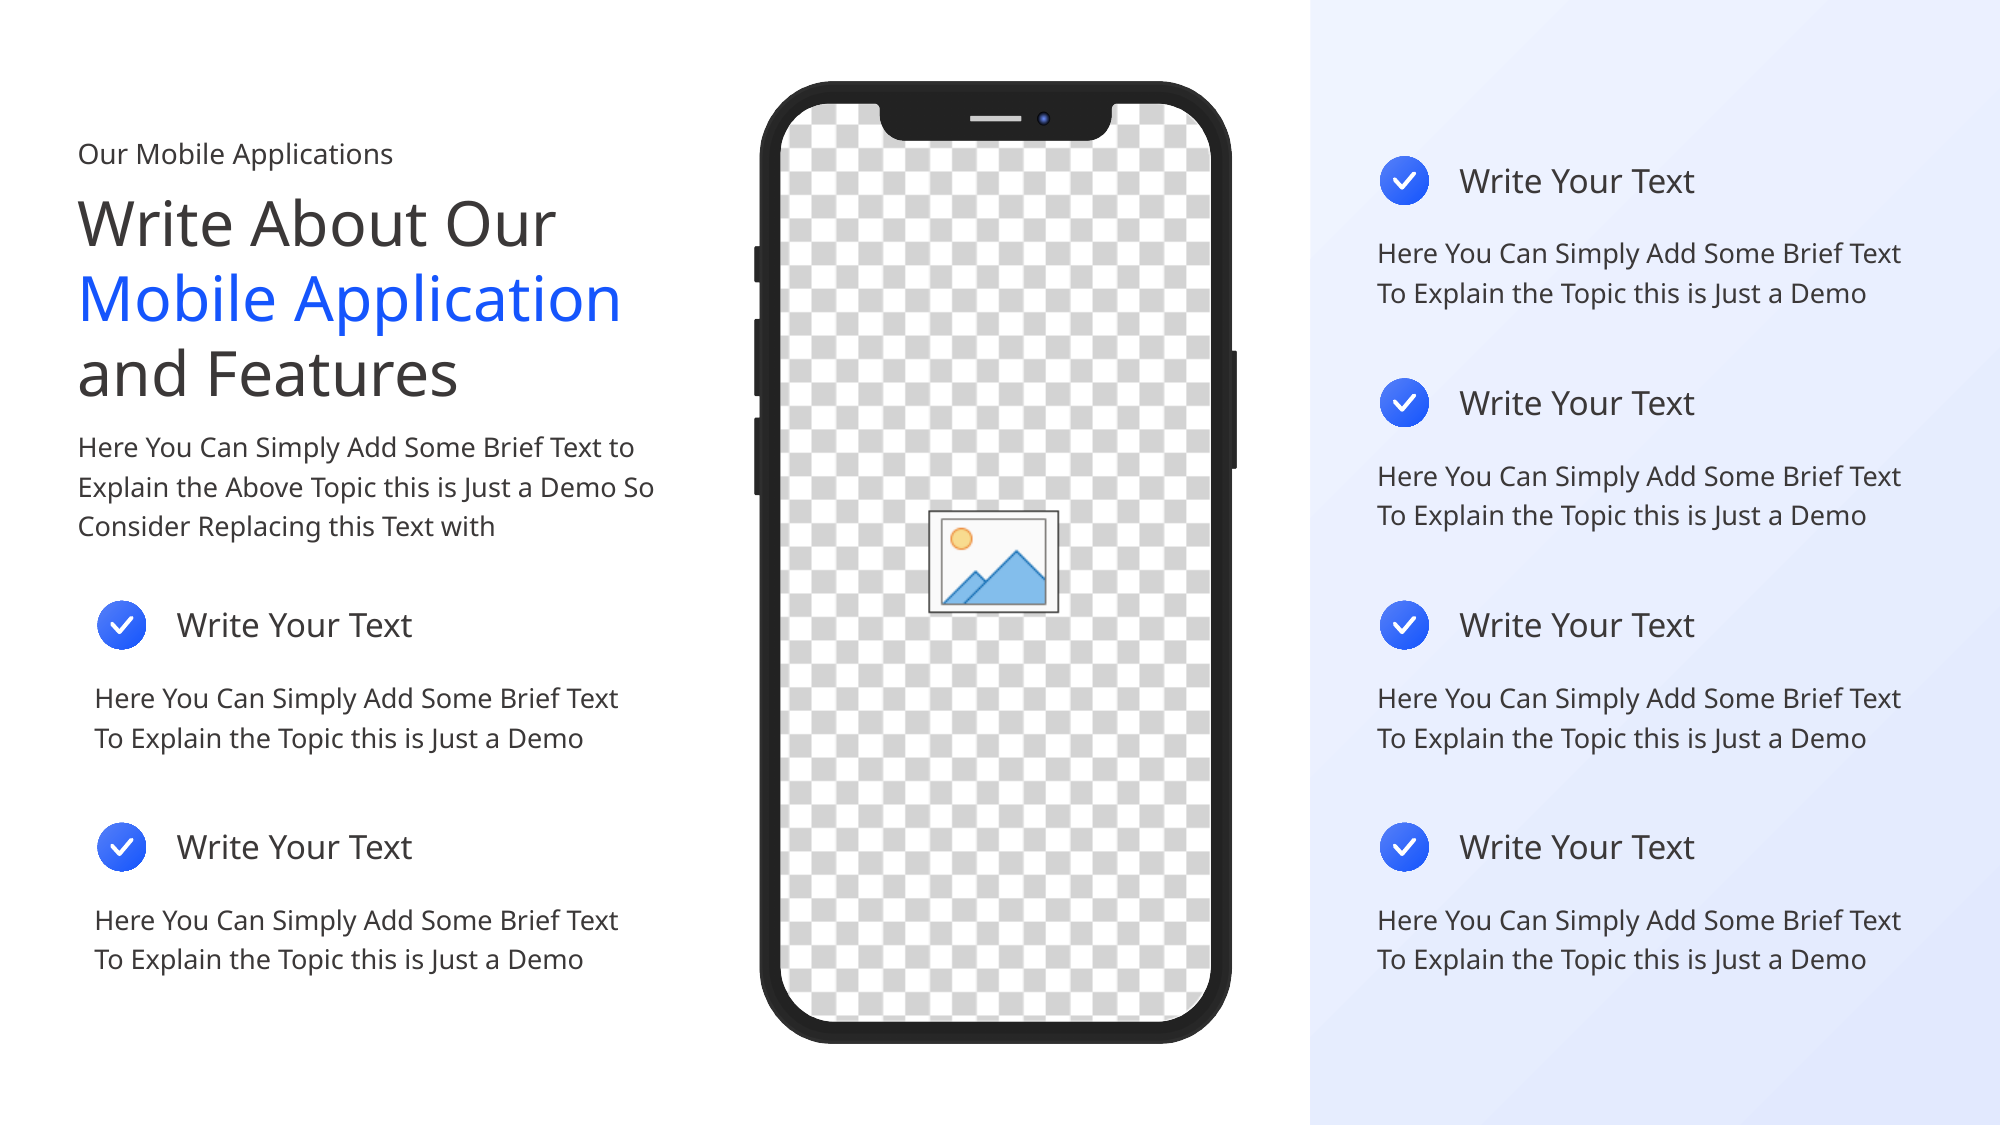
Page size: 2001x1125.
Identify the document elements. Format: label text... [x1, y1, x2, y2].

text_box [1393, 171, 1417, 190]
picture [753, 81, 1237, 1044]
text_box Write Your Text [1444, 597, 1811, 652]
text_box [1393, 616, 1417, 635]
text_box Here You Can Simply Add Some Brief Text To Explain the Topic this is Just a Demo [1362, 888, 1985, 983]
text_box Our Mobile Applications [62, 129, 733, 176]
text_box [1380, 600, 1429, 650]
text_box [1393, 838, 1417, 857]
text_box Write Your Text [1444, 819, 1811, 874]
text_box [1380, 378, 1429, 427]
text_box [1310, 0, 2000, 1125]
text_box [1380, 822, 1429, 872]
text_box [1393, 393, 1417, 412]
text_box Here You Can Simply Add Some Brief Text To Explain the Topic this is Just a Demo [79, 666, 703, 761]
text_box Here You Can Simply Add Some Brief Text To Explain the Topic this is Just a Demo [1362, 222, 1985, 317]
text_box Here You Can Simply Add Some Brief Text To Explain the Topic this is Just a Demo [79, 888, 703, 983]
text_box Here You Can Simply Add Some Brief Text To Explain the Topic this is Just a Demo [1362, 666, 1985, 761]
text_box [97, 822, 146, 872]
text_box Here You Can Simply Add Some Brief Text To Explain the Topic this is Just a Demo [1362, 444, 1985, 539]
text_box Here You Can Simply Add Some Brief Text to Explain the Above Topic this is Just a Demo So Consider Replacing this Text with [62, 416, 733, 550]
text_box [745, 0, 1310, 1125]
text_box Write Your Text [161, 597, 529, 652]
text_box [1380, 156, 1429, 205]
text_box Write Your Text [1444, 152, 1811, 208]
text_box [110, 838, 134, 857]
text_box [110, 616, 134, 635]
text_box [97, 600, 146, 650]
text_box Write Your Text [1444, 374, 1811, 430]
text_box Write About Our Mobile Application and Features [62, 176, 733, 416]
text_box Write Your Text [161, 819, 529, 874]
